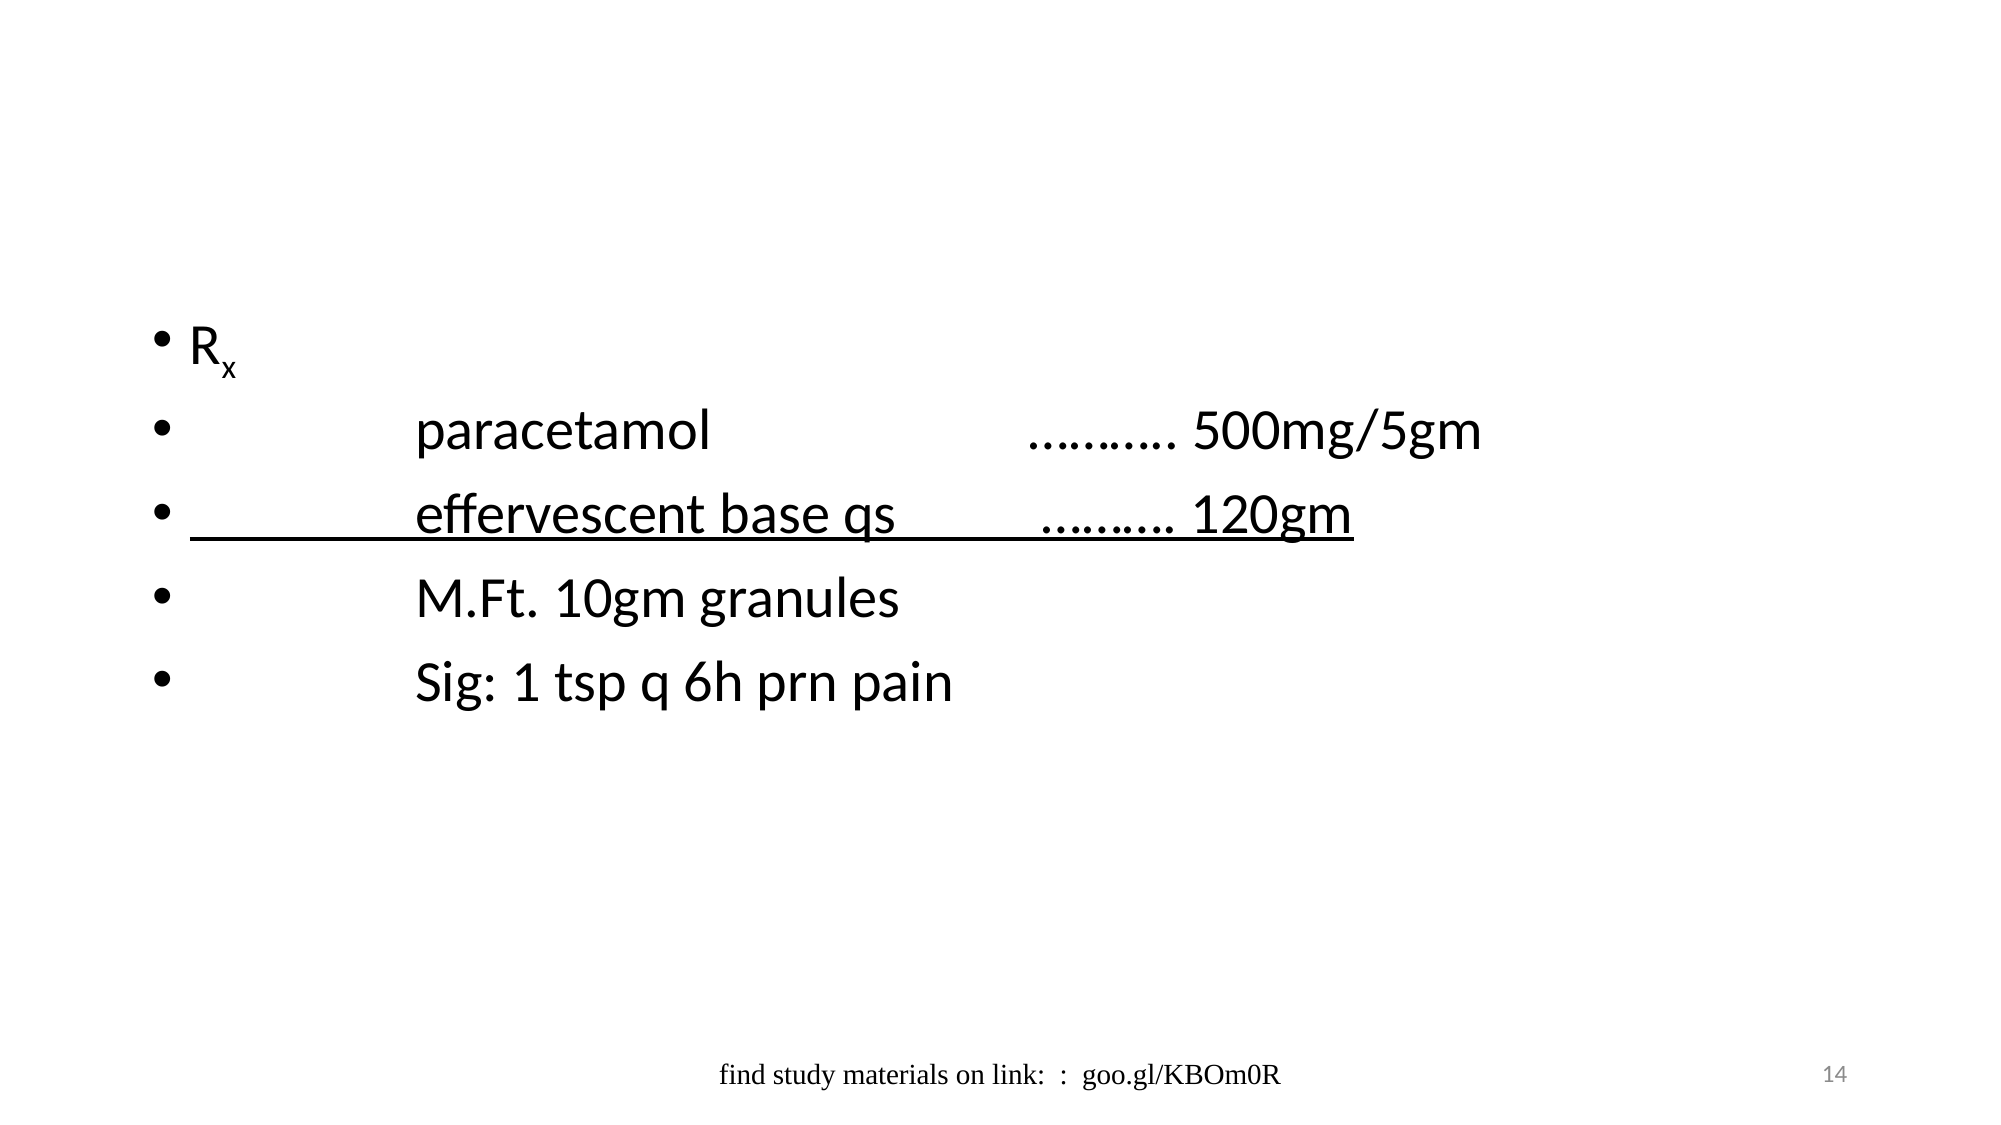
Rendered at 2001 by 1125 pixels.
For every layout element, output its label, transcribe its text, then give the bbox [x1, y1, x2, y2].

footer find study materials on link: : goo.gl/KBOm0R [662, 1042, 1338, 1103]
slide_number 14 [1412, 1042, 1863, 1103]
list Rx paracetamol ……….. 500mg/5gm effervescent base qs ………. 120gm M.Ft. 10gm granules Sig: 1 tsp q 6h prn pain [137, 299, 1863, 1014]
